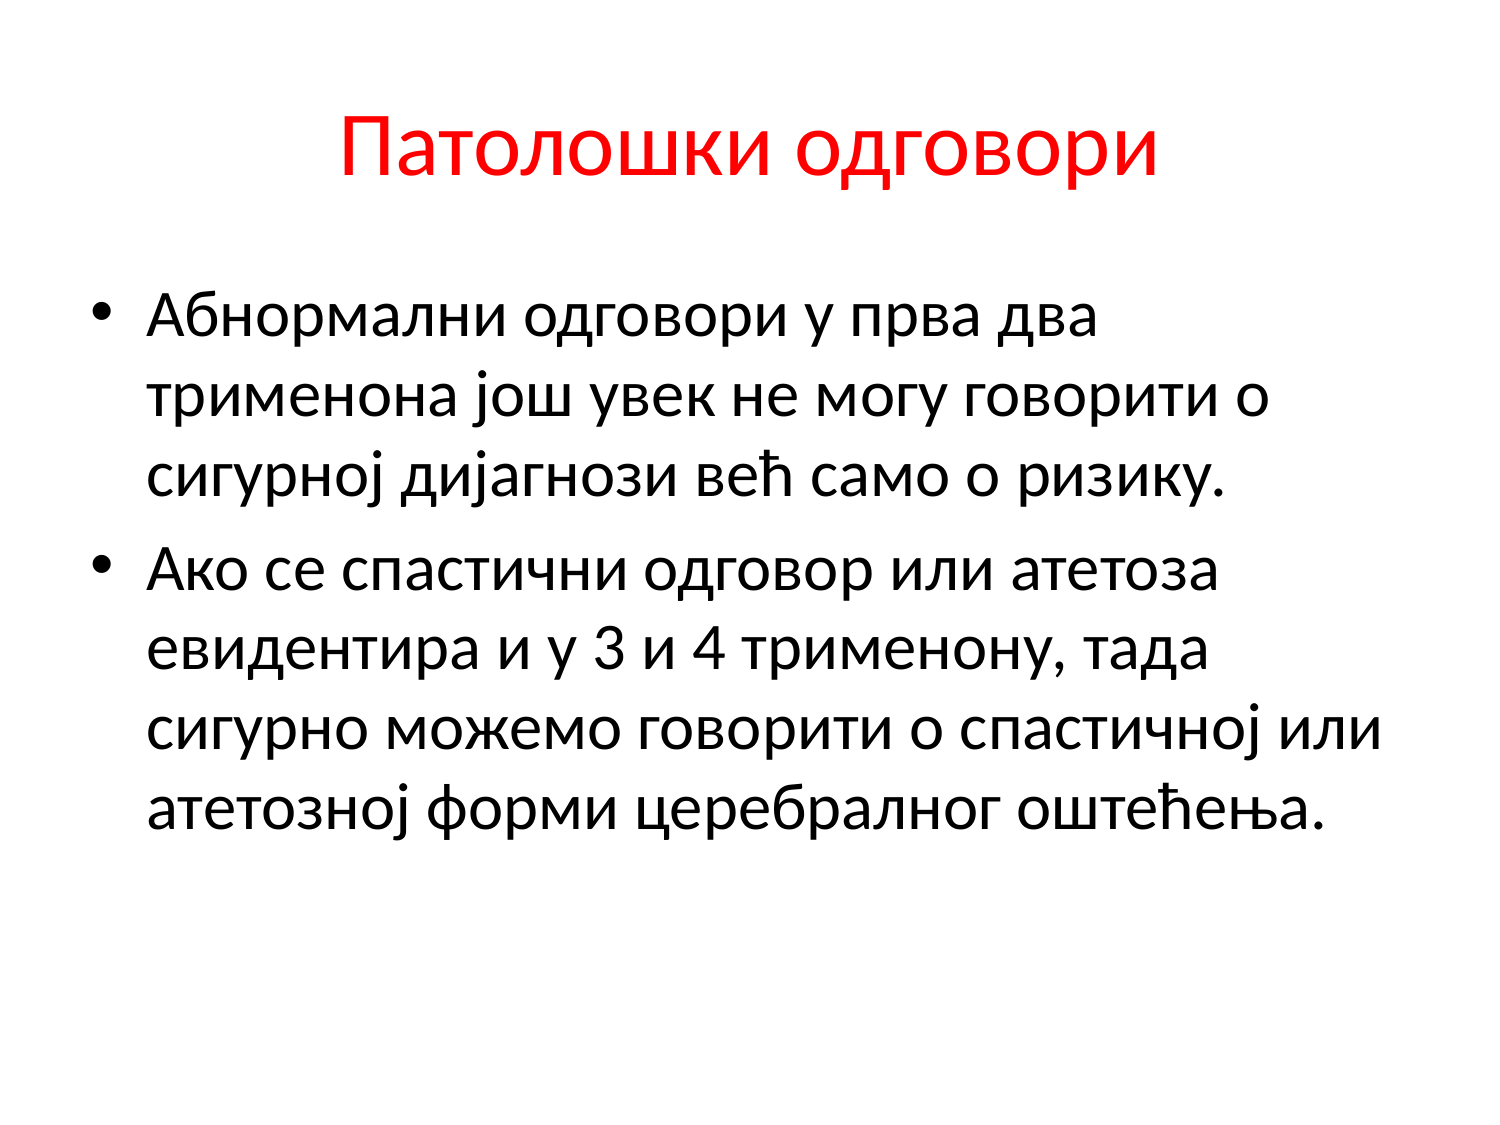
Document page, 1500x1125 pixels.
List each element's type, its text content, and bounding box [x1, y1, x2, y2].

list Абнормални одговори у прва два трименона још увек не могу говорити о сигурној дијагнози већ само о ризику. Ако се спастични одговор или атетоза евидентира и у 3 и 4 трименону, тада сигурно можемо говорити о спастичној или атетозној форми церебралног оштећења. [75, 262, 1425, 1005]
title Патолошки одговори [75, 45, 1425, 233]
